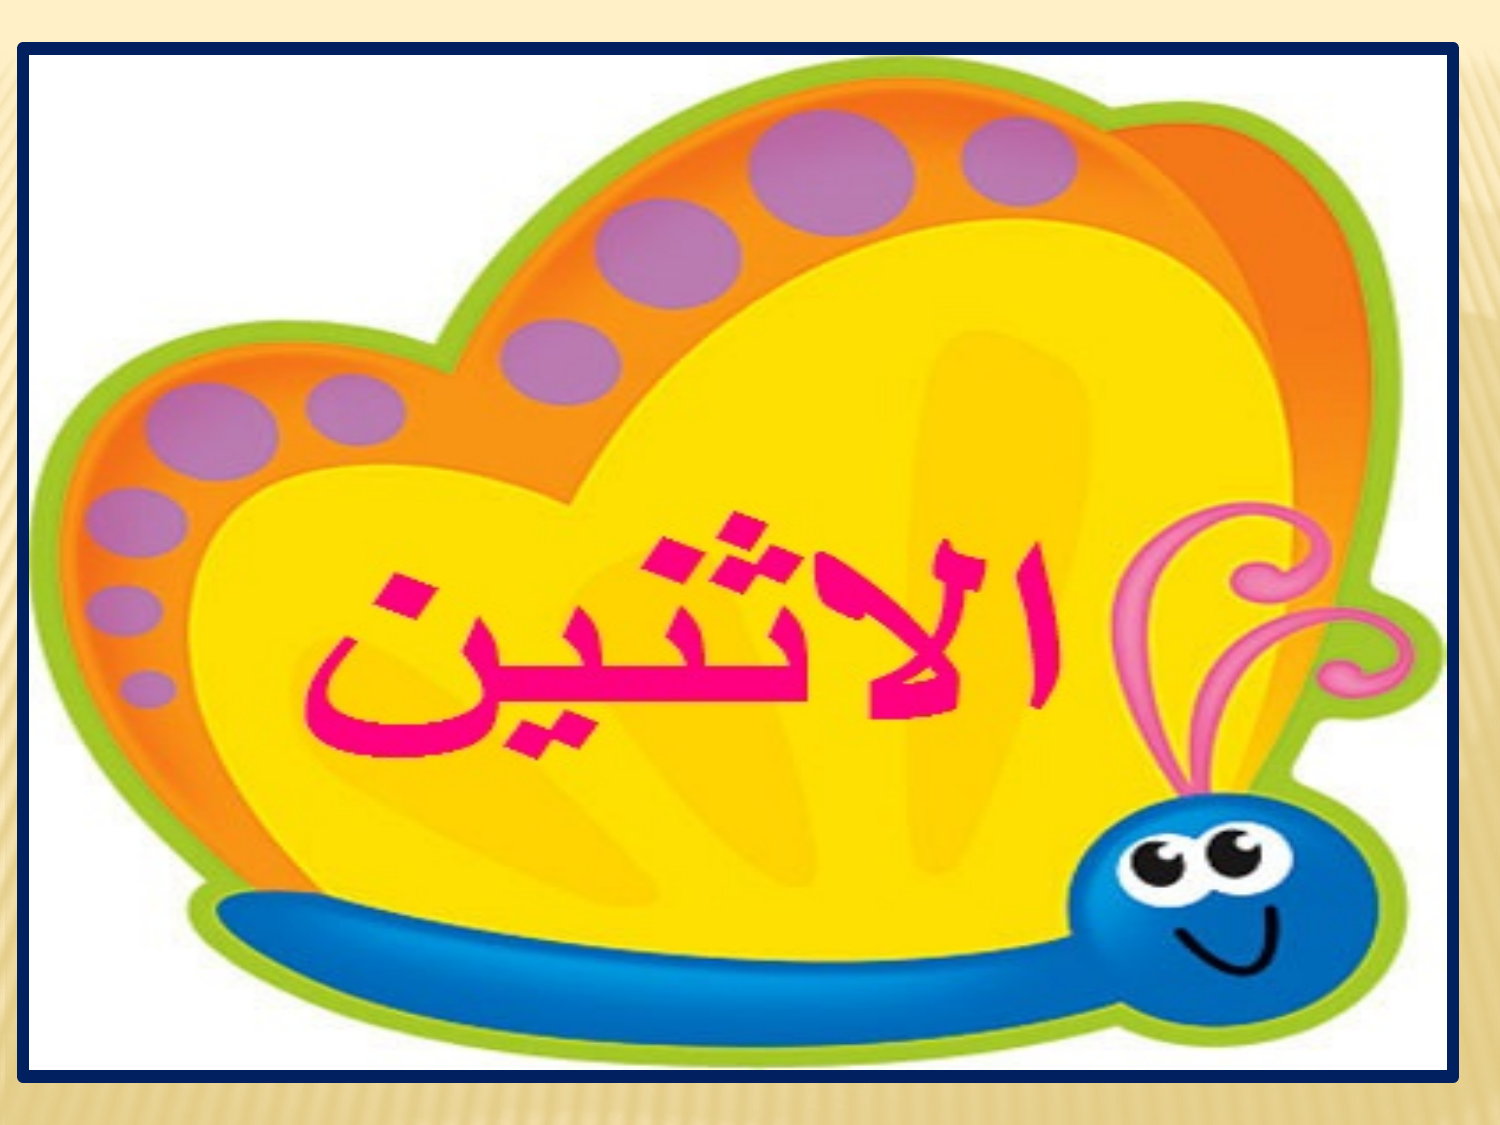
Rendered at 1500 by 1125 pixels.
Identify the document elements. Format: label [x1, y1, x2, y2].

picture [29, 54, 1448, 1071]
